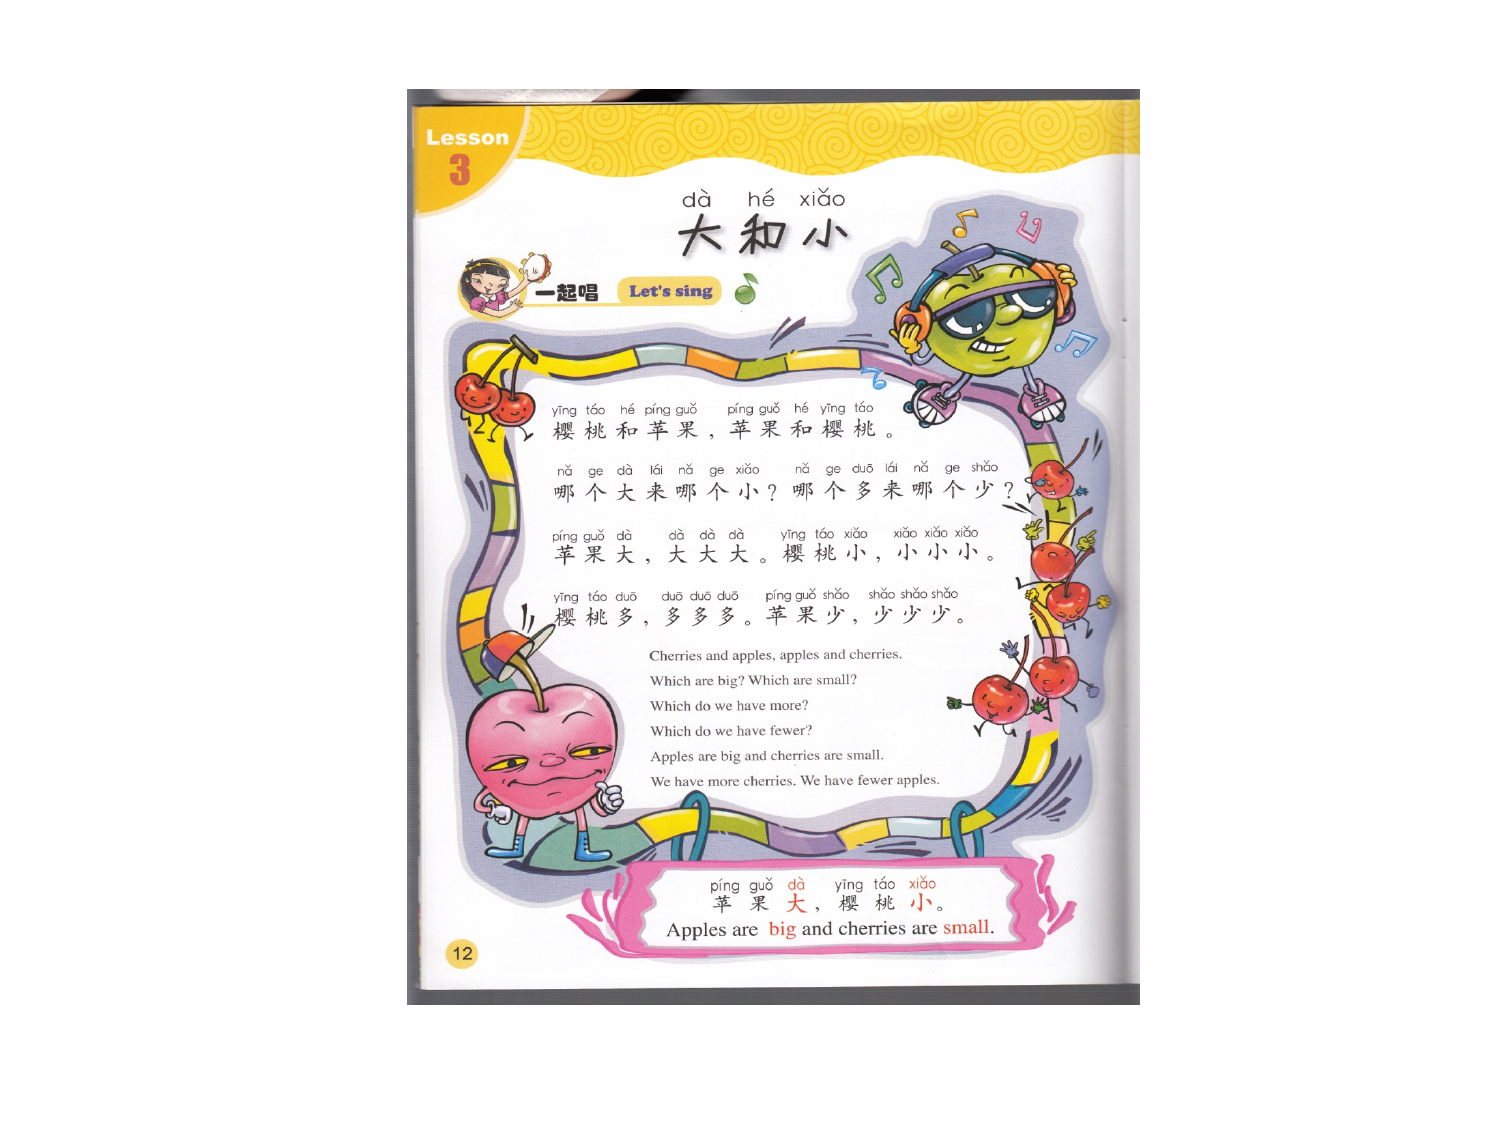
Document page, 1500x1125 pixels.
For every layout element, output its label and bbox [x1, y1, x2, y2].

list [407, 89, 1140, 1006]
